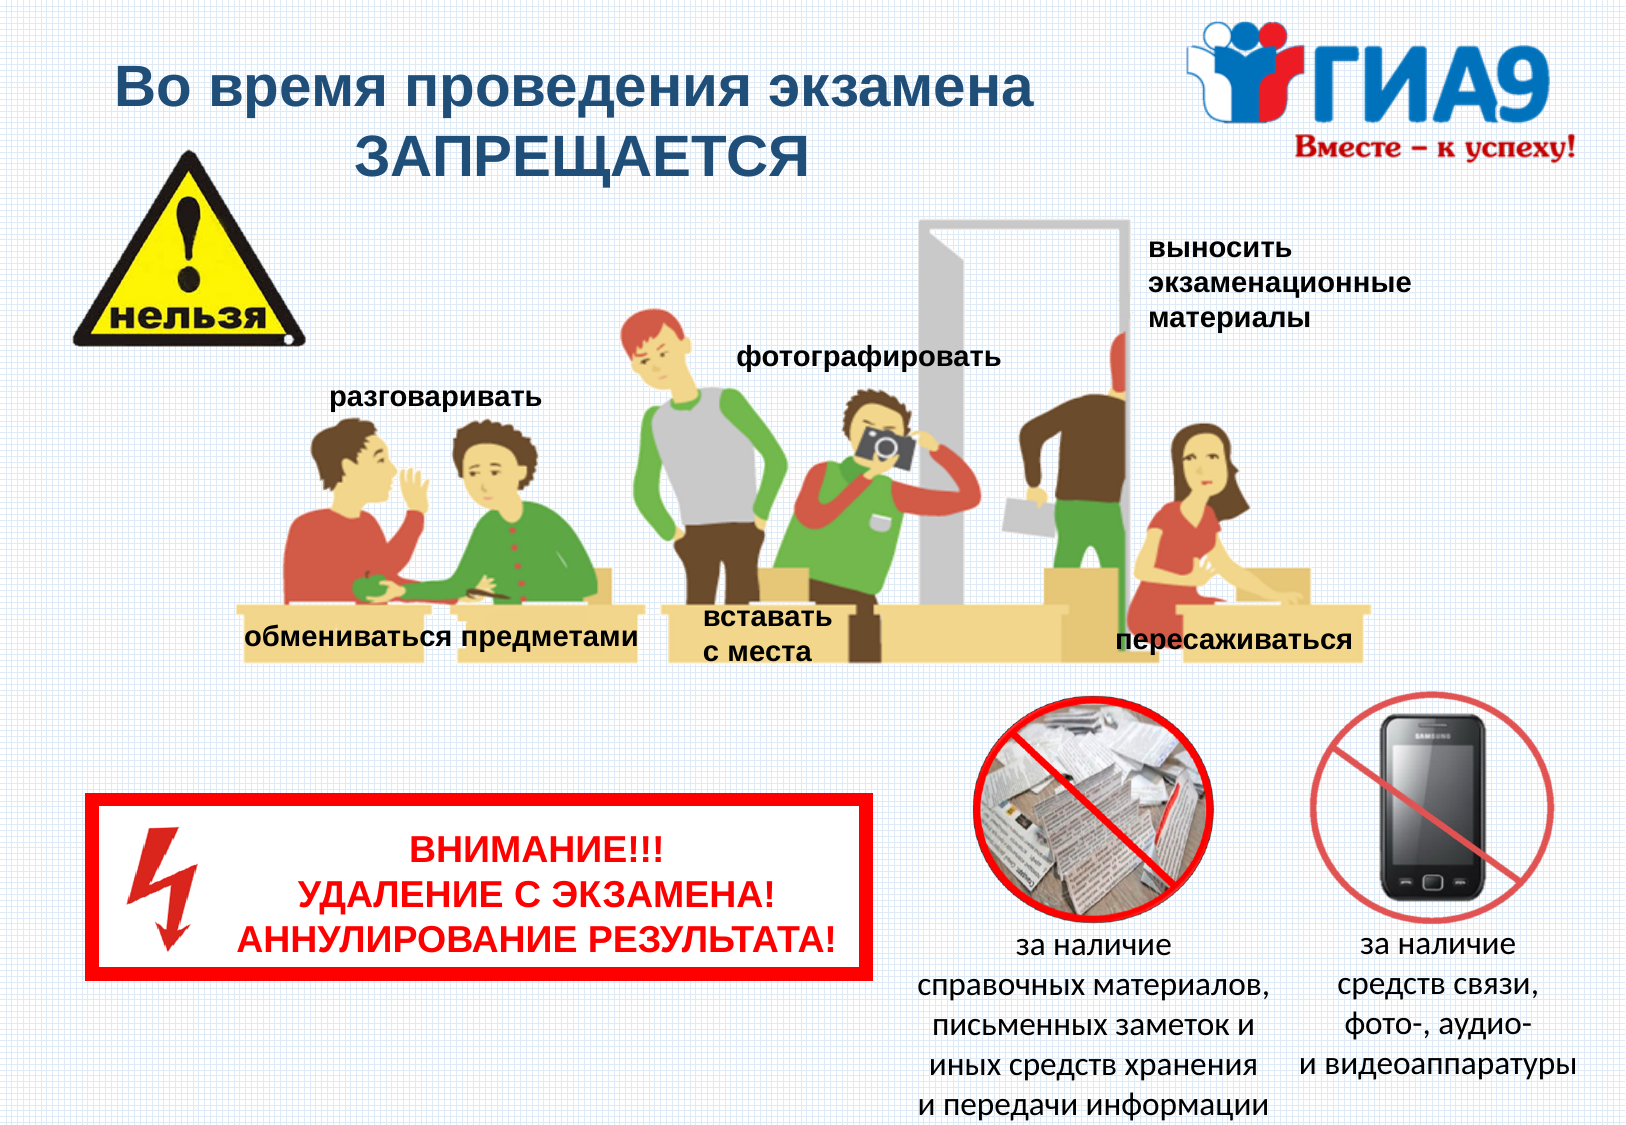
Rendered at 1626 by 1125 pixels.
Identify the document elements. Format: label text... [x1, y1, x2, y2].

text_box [91, 799, 866, 975]
text_box вставать с места [688, 669, 852, 675]
picture [71, 149, 1381, 669]
text_box Во время проведения экзамена ЗАПРЕЩАЕТСЯ [76, 41, 1089, 188]
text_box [1280, 689, 1597, 1085]
picture [951, 694, 1235, 930]
picture [1186, 21, 1595, 182]
text_box выносить экзаменационные материалы [1381, 221, 1428, 342]
text_box за наличие справочных материалов, письменных заметок и иных средств хранения и передачи информации [902, 915, 1286, 1125]
